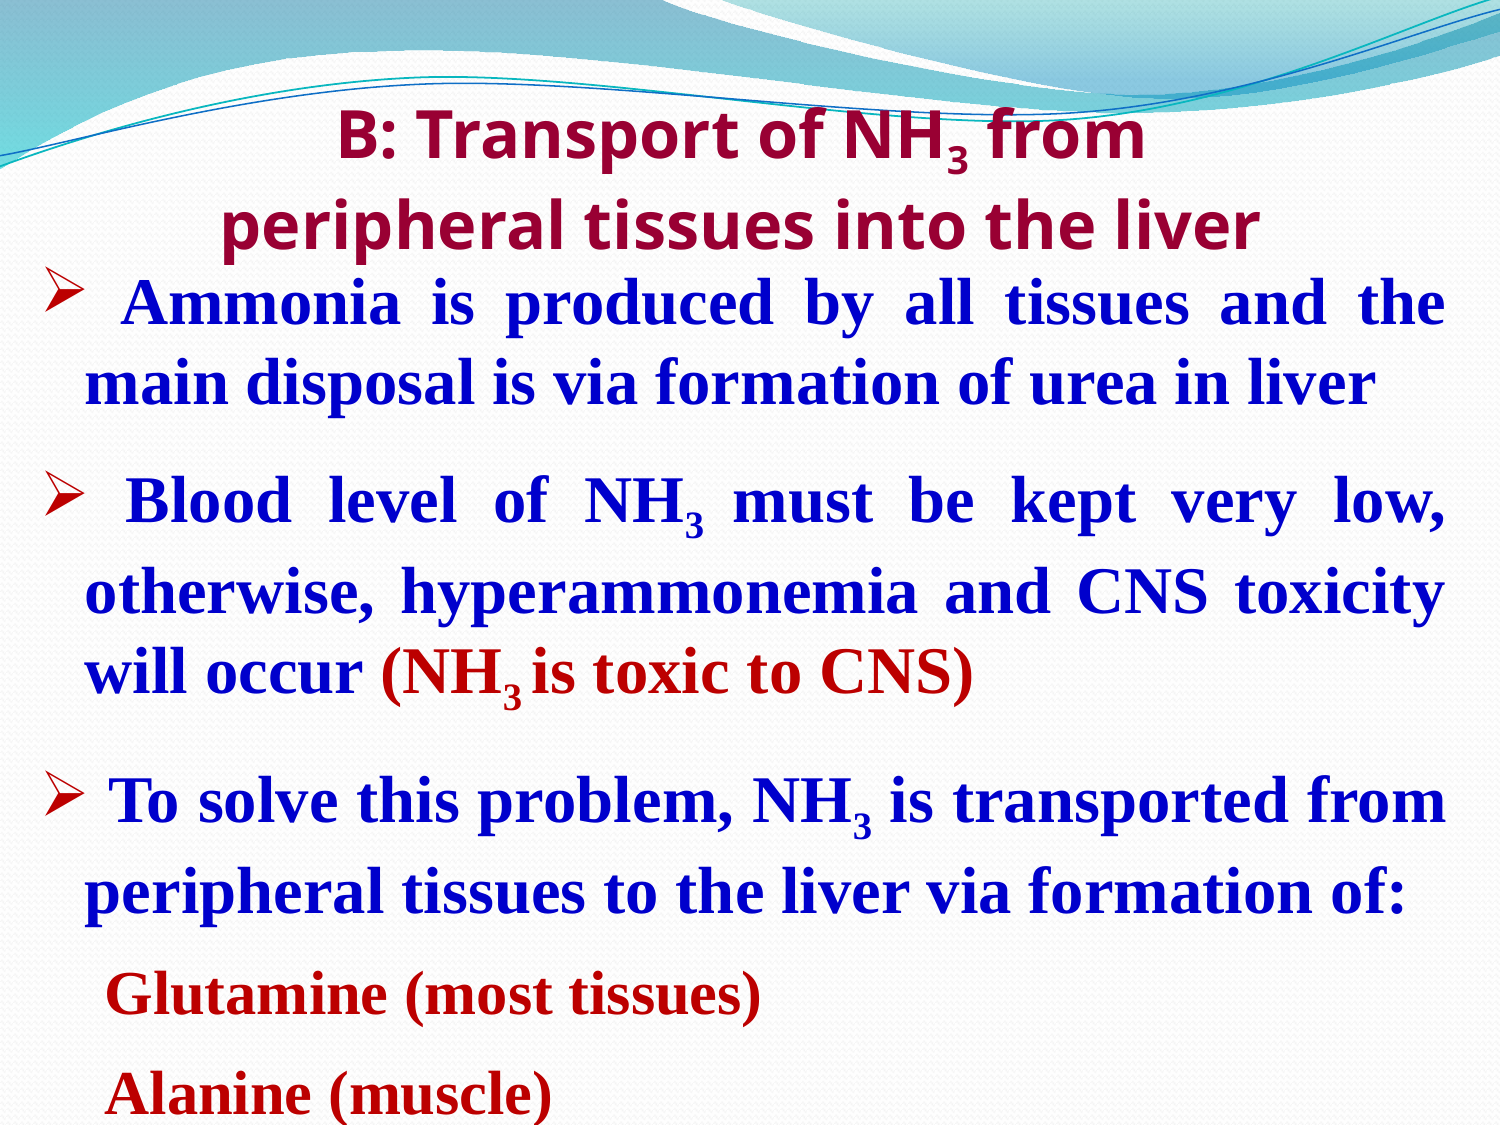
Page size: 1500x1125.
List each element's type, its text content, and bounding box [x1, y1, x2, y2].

list Ammonia is produced by all tissues and the main disposal is via formation of urea in liver Blood level of NH3 must be kept very low, otherwise, hyperammonemia and CNS toxicity will occur (NH3 is toxic to CNS) To solve this problem, NH3 is transported from peripheral tissues to the liver via formation of: Glutamine (most tissues) Alanine (muscle) [24, 249, 1463, 1113]
title B: Transport of NH3 from peripheral tissues into the liver [74, 99, 1426, 249]
